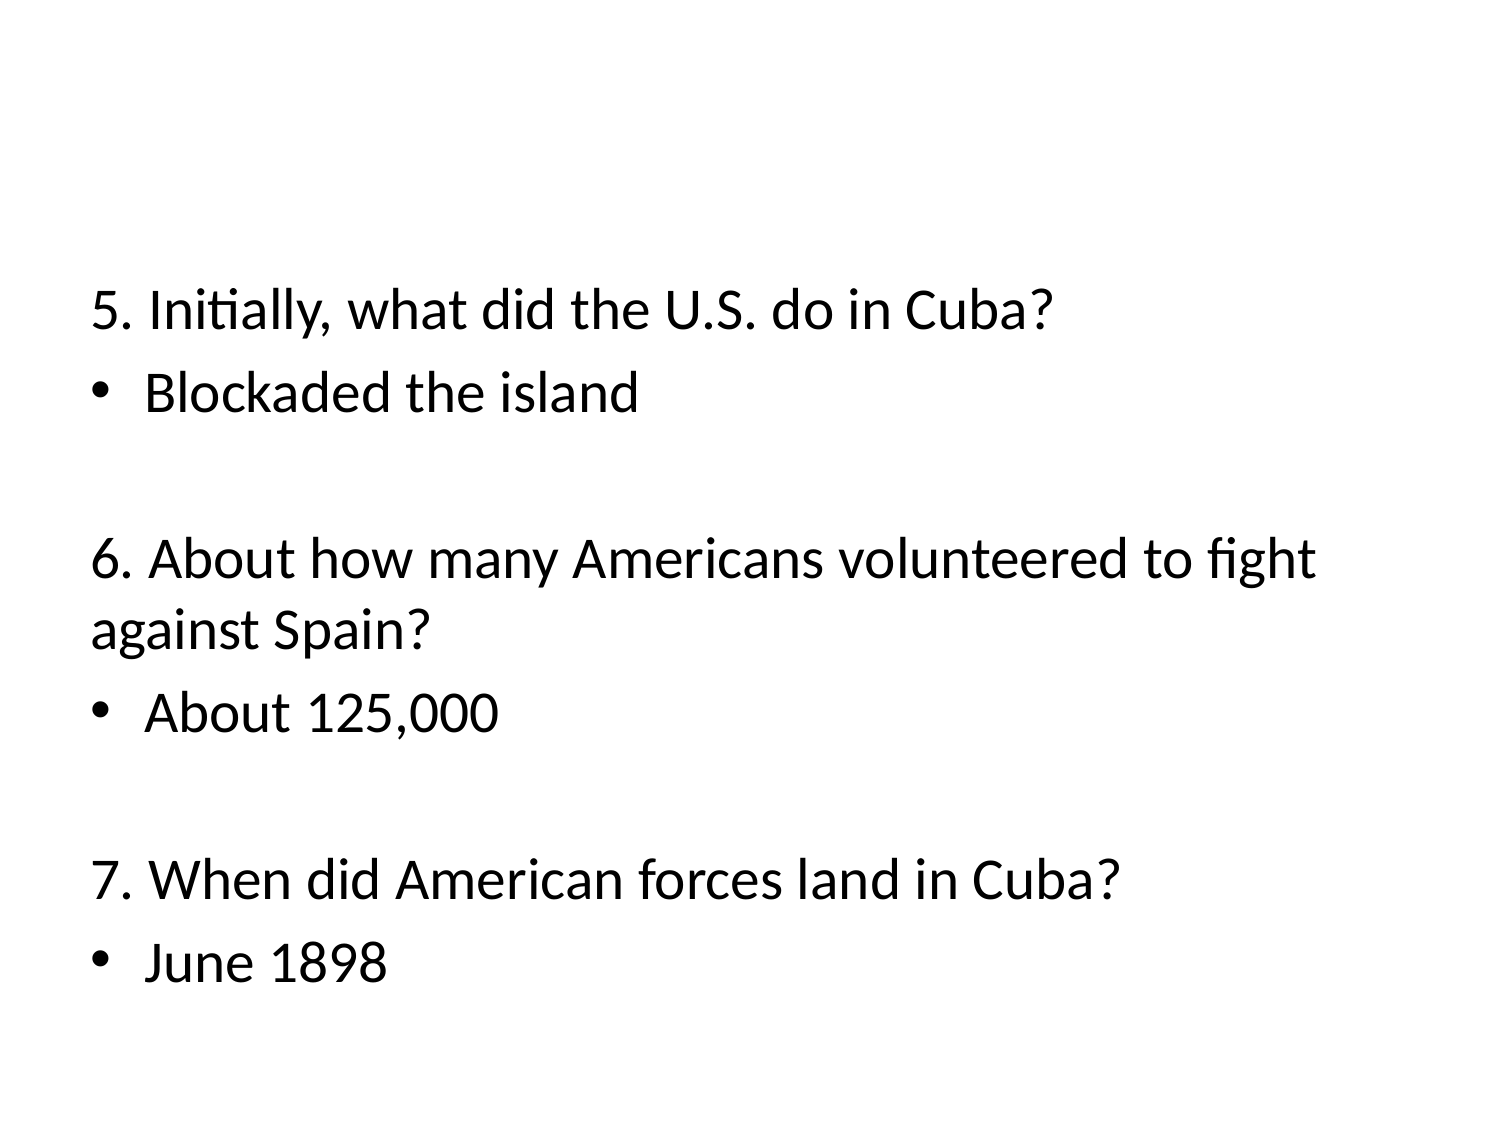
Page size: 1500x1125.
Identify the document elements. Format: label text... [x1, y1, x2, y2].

list 5. Initially, what did the U.S. do in Cuba? Blockaded the island 6. About how many Americans volunteered to fight against Spain? About 125,000 7. When did American forces land in Cuba? June 1898 [75, 262, 1425, 1005]
